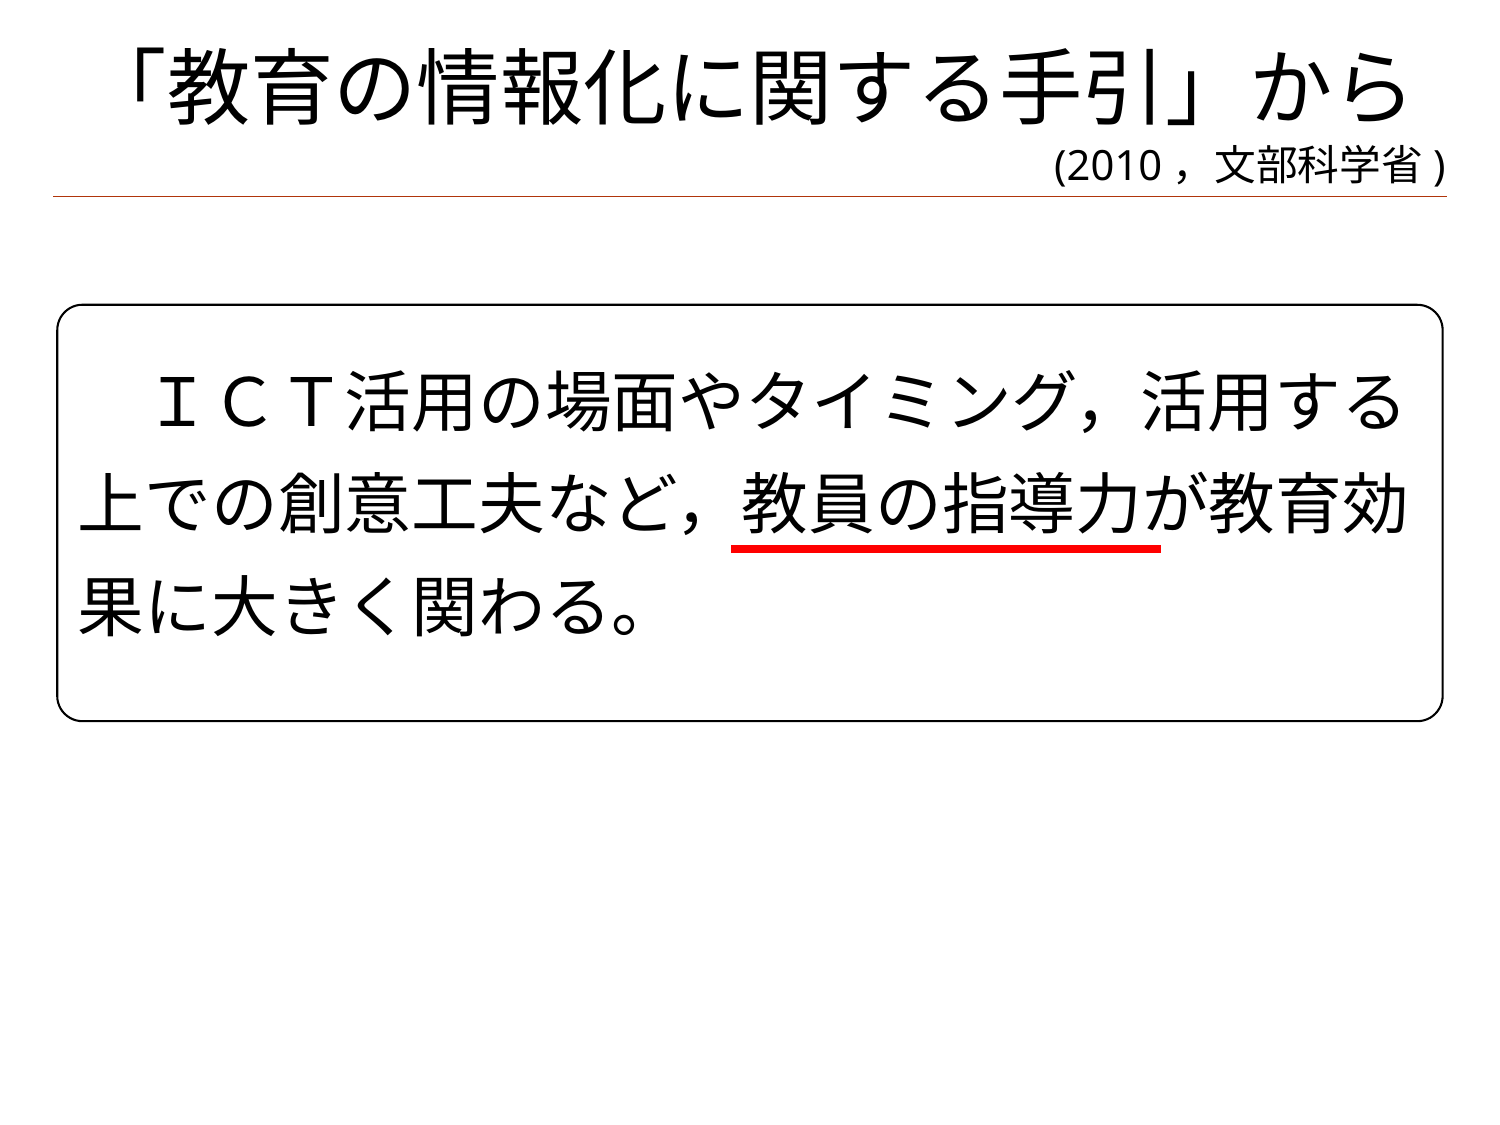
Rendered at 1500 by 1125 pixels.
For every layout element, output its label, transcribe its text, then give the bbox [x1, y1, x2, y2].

text_box [56, 303, 1444, 723]
text_box 「教育の情報化に関する手引」から [0, 27, 1500, 143]
text_box ＩＣＴ活用の場面やタイミング，活用する 上での創意工夫など，教員の指導力が教育効 果に大きく関わる。 [63, 352, 1437, 652]
text_box (2010，文部科学省) [1028, 131, 1461, 196]
